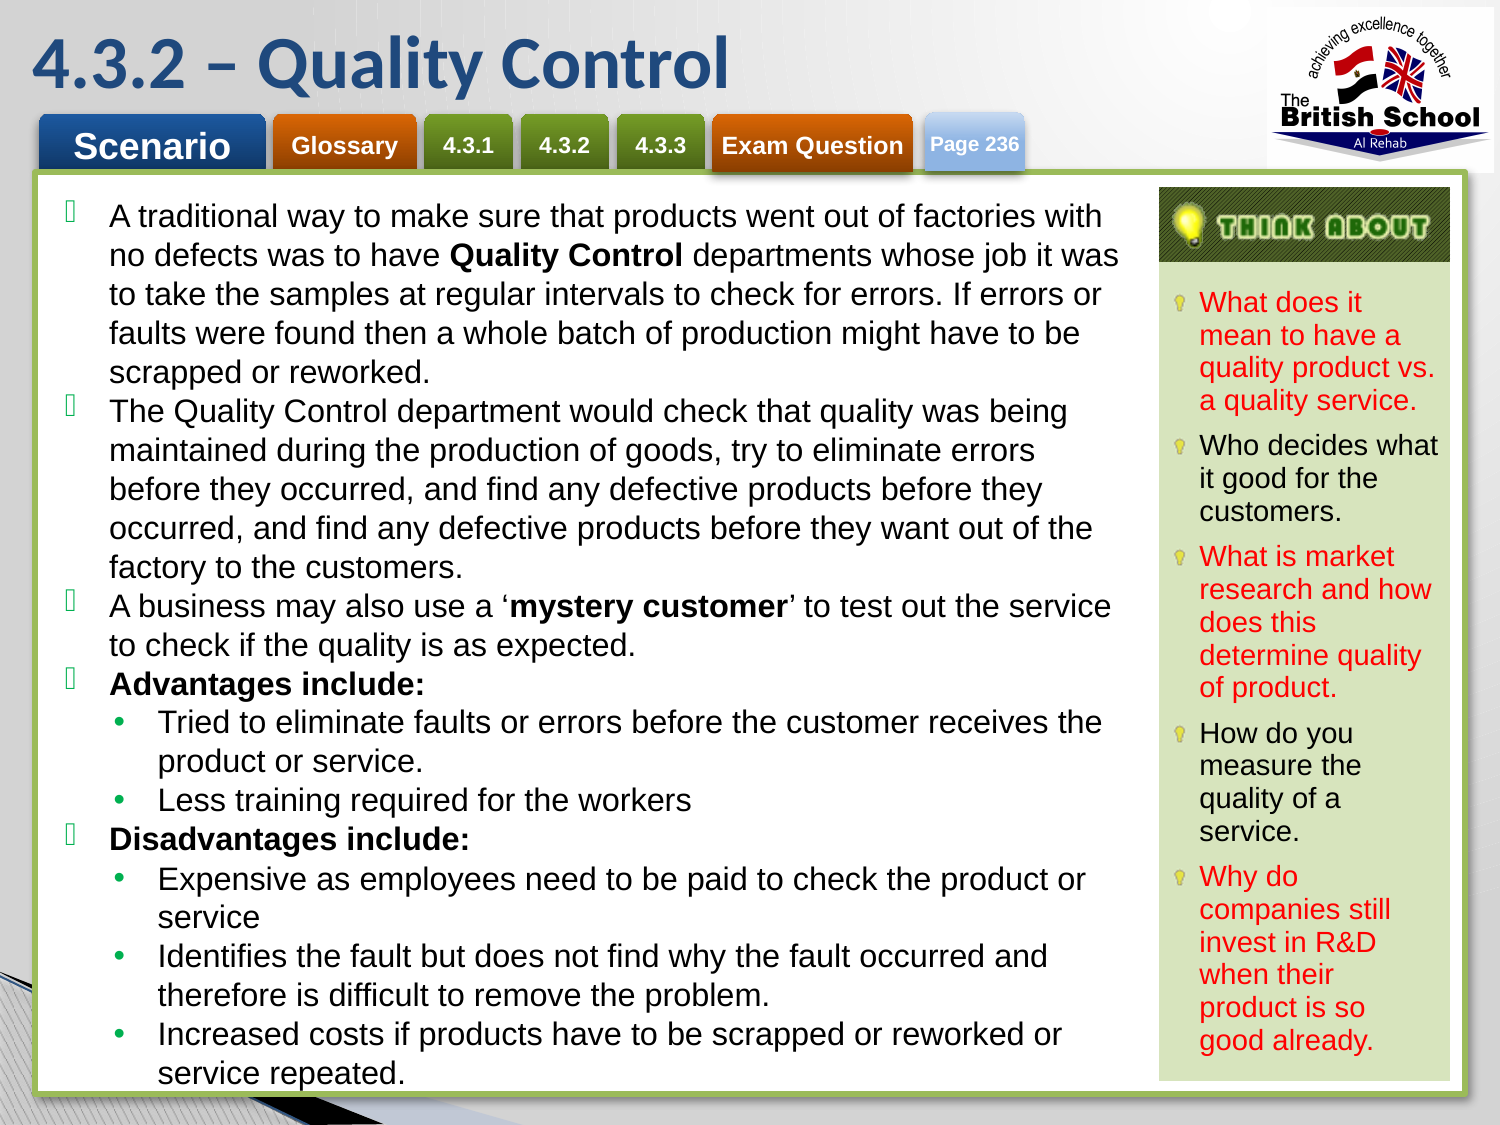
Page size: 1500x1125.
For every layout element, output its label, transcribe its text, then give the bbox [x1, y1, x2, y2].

picture [1267, 7, 1495, 173]
picture [1170, 291, 1188, 313]
picture [281, 1114, 303, 1125]
picture [1171, 198, 1435, 255]
picture [1170, 722, 1188, 744]
picture [1170, 546, 1188, 567]
table_header [1159, 187, 1450, 262]
picture [1170, 435, 1188, 456]
picture [1170, 866, 1188, 887]
title 4.3.2 – Quality Control [17, 7, 1300, 110]
text_box Page 236 [924, 112, 1025, 172]
table_cell What does it mean to have a quality product vs. a quality service. Who decides what it good for the customers. What is market research and how does this determine quality of product. How do you measure the quality of a service. Why do companies still invest in R&D when their product is so good already. [1159, 262, 1450, 1081]
text_box A traditional way to make sure that products went out of factories with no defects was to have Quality Control departments whose job it was to take the samples at regular intervals to check for errors. If errors or faults were found then a whole batch of production might have to be scrapped or reworked. The Quality Control department would check that quality was being maintained during the production of goods, try to eliminate errors before they occurred, and find any defective products before they occurred, and find any defective products before they want out of the factory to the customers. A business may also use a ‘mystery customer’ to test out the service to check if the quality is as expected. Advantages include: Tried to eliminate faults or errors before the customer receives the product or service. Less training required for the workers Disadvantages include: Expensive as employees need to be paid to check the product or service Identifies the fault but does not find why the fault occurred and therefore is difficult to remove the problem. Increased costs if products have to be scrapped or reworked or service repeated. [50, 187, 1144, 1099]
